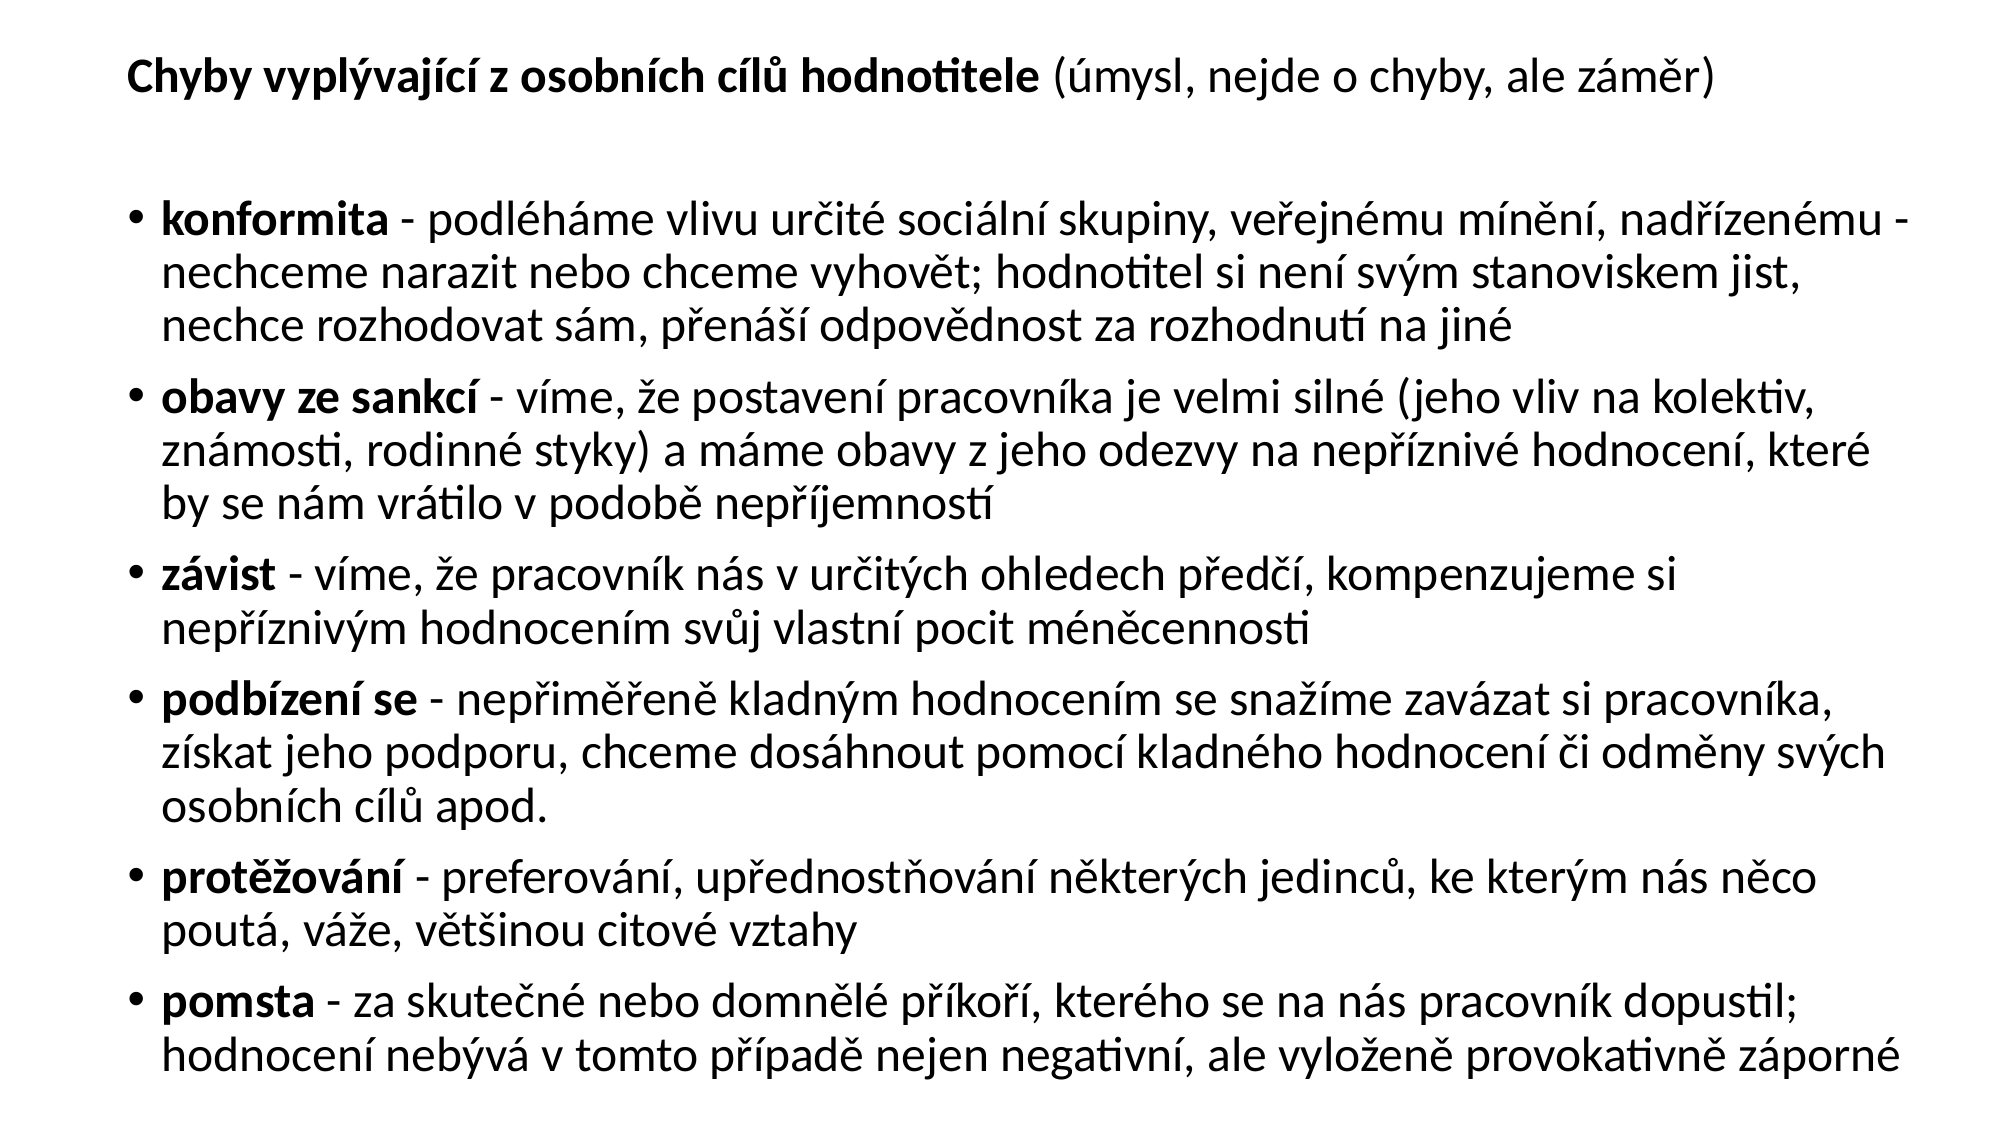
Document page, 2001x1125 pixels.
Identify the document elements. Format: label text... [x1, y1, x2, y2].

list Chyby vyplývající z osobních cílů hodnotitele (úmysl, nejde o chyby, ale záměr) konformita - podléháme vlivu určité sociální skupiny, veřejnému mínění, nadřízenému - nechceme narazit nebo chceme vyhovět; hodnotitel si není svým stanoviskem jist, nechce rozhodovat sám, přenáší odpovědnost za rozhodnutí na jiné obavy ze sankcí - víme, že postavení pracovníka je velmi silné (jeho vliv na kolektiv, známosti, rodinné styky) a máme obavy z jeho odezvy na nepříznivé hodnocení, které by se nám vrátilo v podobě nepříjemností závist - víme, že pracovník nás v určitých ohledech předčí, kompenzujeme si nepříznivým hodnocením svůj vlastní pocit méněcennosti podbízení se - nepřiměřeně kladným hodnocením se snažíme zavázat si pracovníka, získat jeho podporu, chceme dosáhnout pomocí kladného hodnocení či odměny svých osobních cílů apod. protěžování - preferování, upřednostňování některých jedinců, ke kterým nás něco poutá, váže, většinou citové vztahy pomsta - za skutečné nebo domnělé příkoří, kterého se na nás pracovník dopustil; hodnocení nebývá v tomto případě nejen negativní, ale vyloženě provokativně záporné [112, 42, 1932, 1125]
